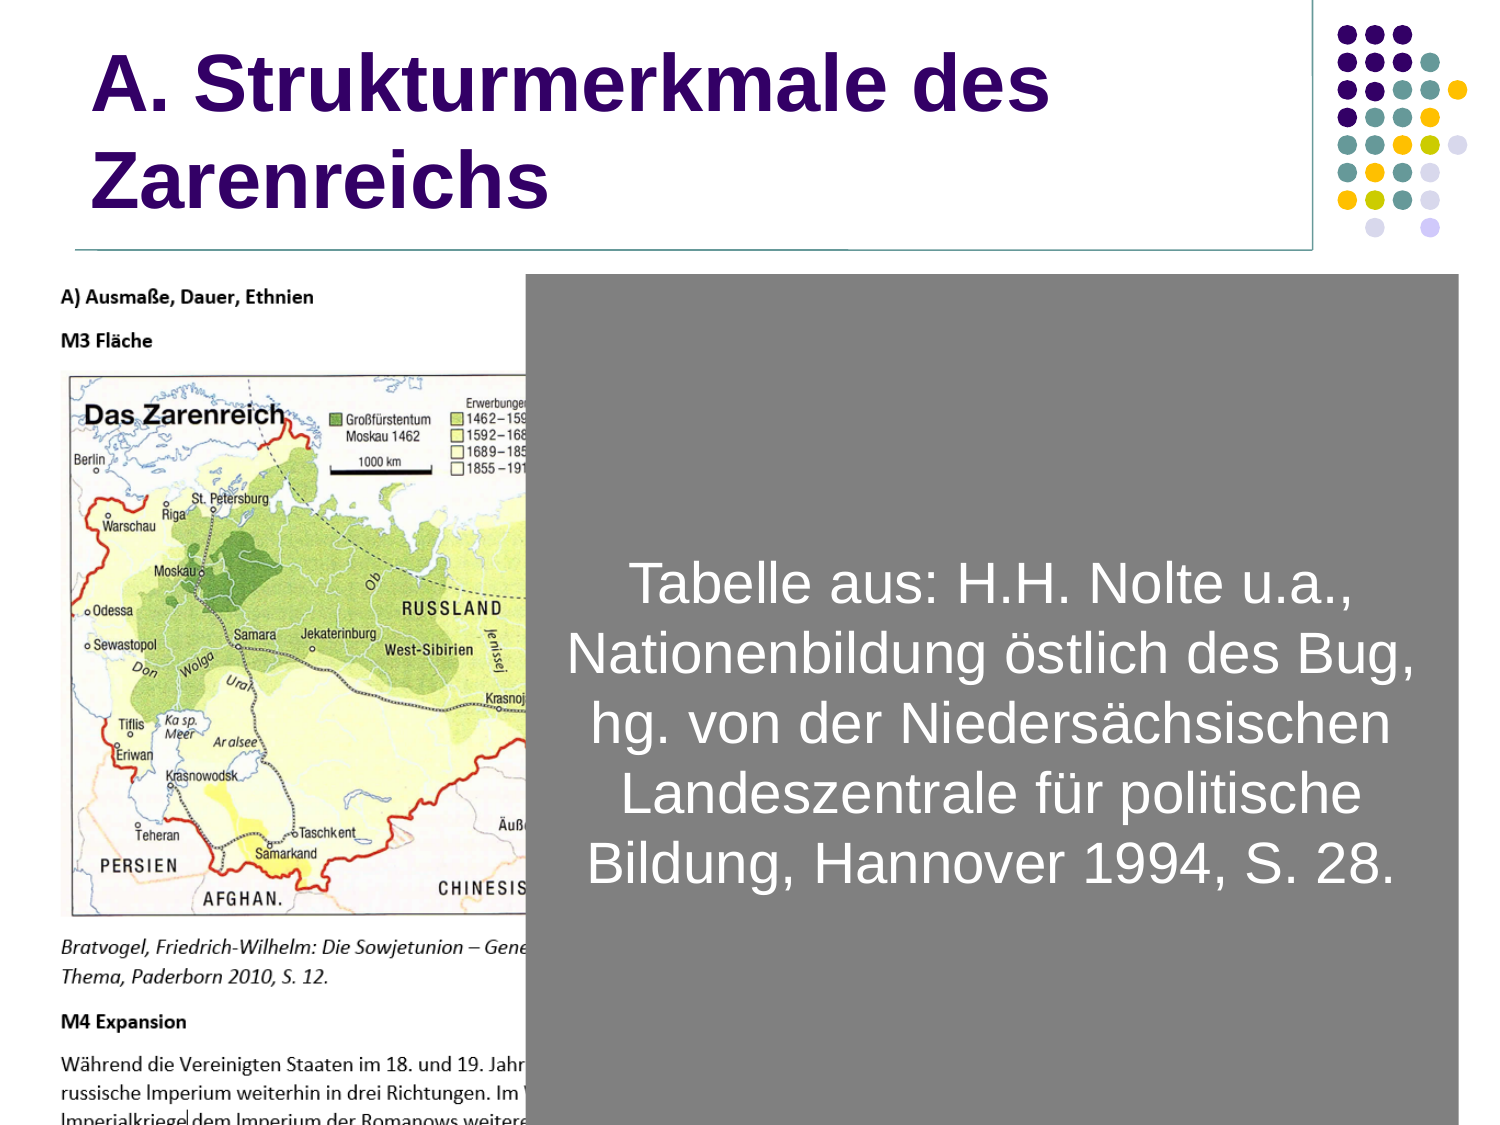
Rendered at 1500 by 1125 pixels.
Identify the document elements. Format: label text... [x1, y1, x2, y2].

title A. Strukturmerkmale des Zarenreichs [74, 19, 1313, 233]
picture [40, 273, 1030, 1125]
text_box Tabelle aus: H.H. Nolte u.a., Nationenbildung östlich des Bug, hg. von der Niedersächsischen Landeszentrale für politische Bildung, Hannover 1994, S. 28. [1032, 274, 1459, 1125]
